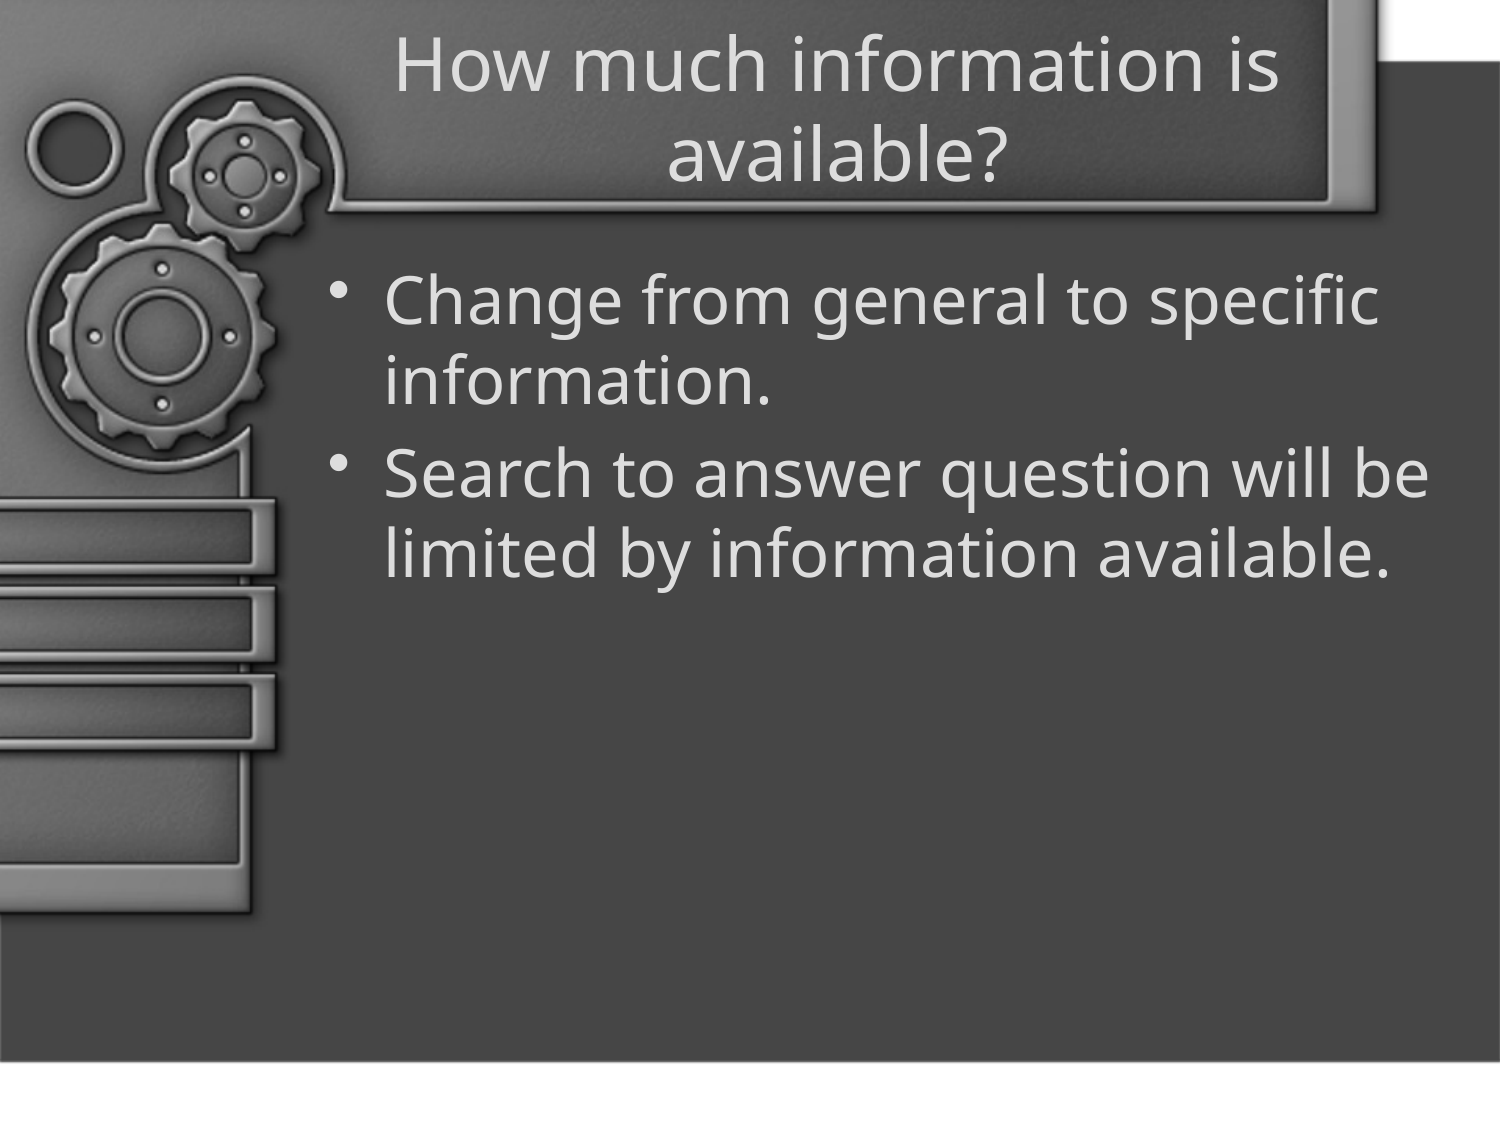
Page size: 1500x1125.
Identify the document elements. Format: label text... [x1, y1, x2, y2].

list Change from general to specific information. Search to answer question will be limited by information available. [312, 249, 1463, 1000]
title How much information is available? [362, 0, 1313, 213]
picture [0, 0, 1500, 1125]
